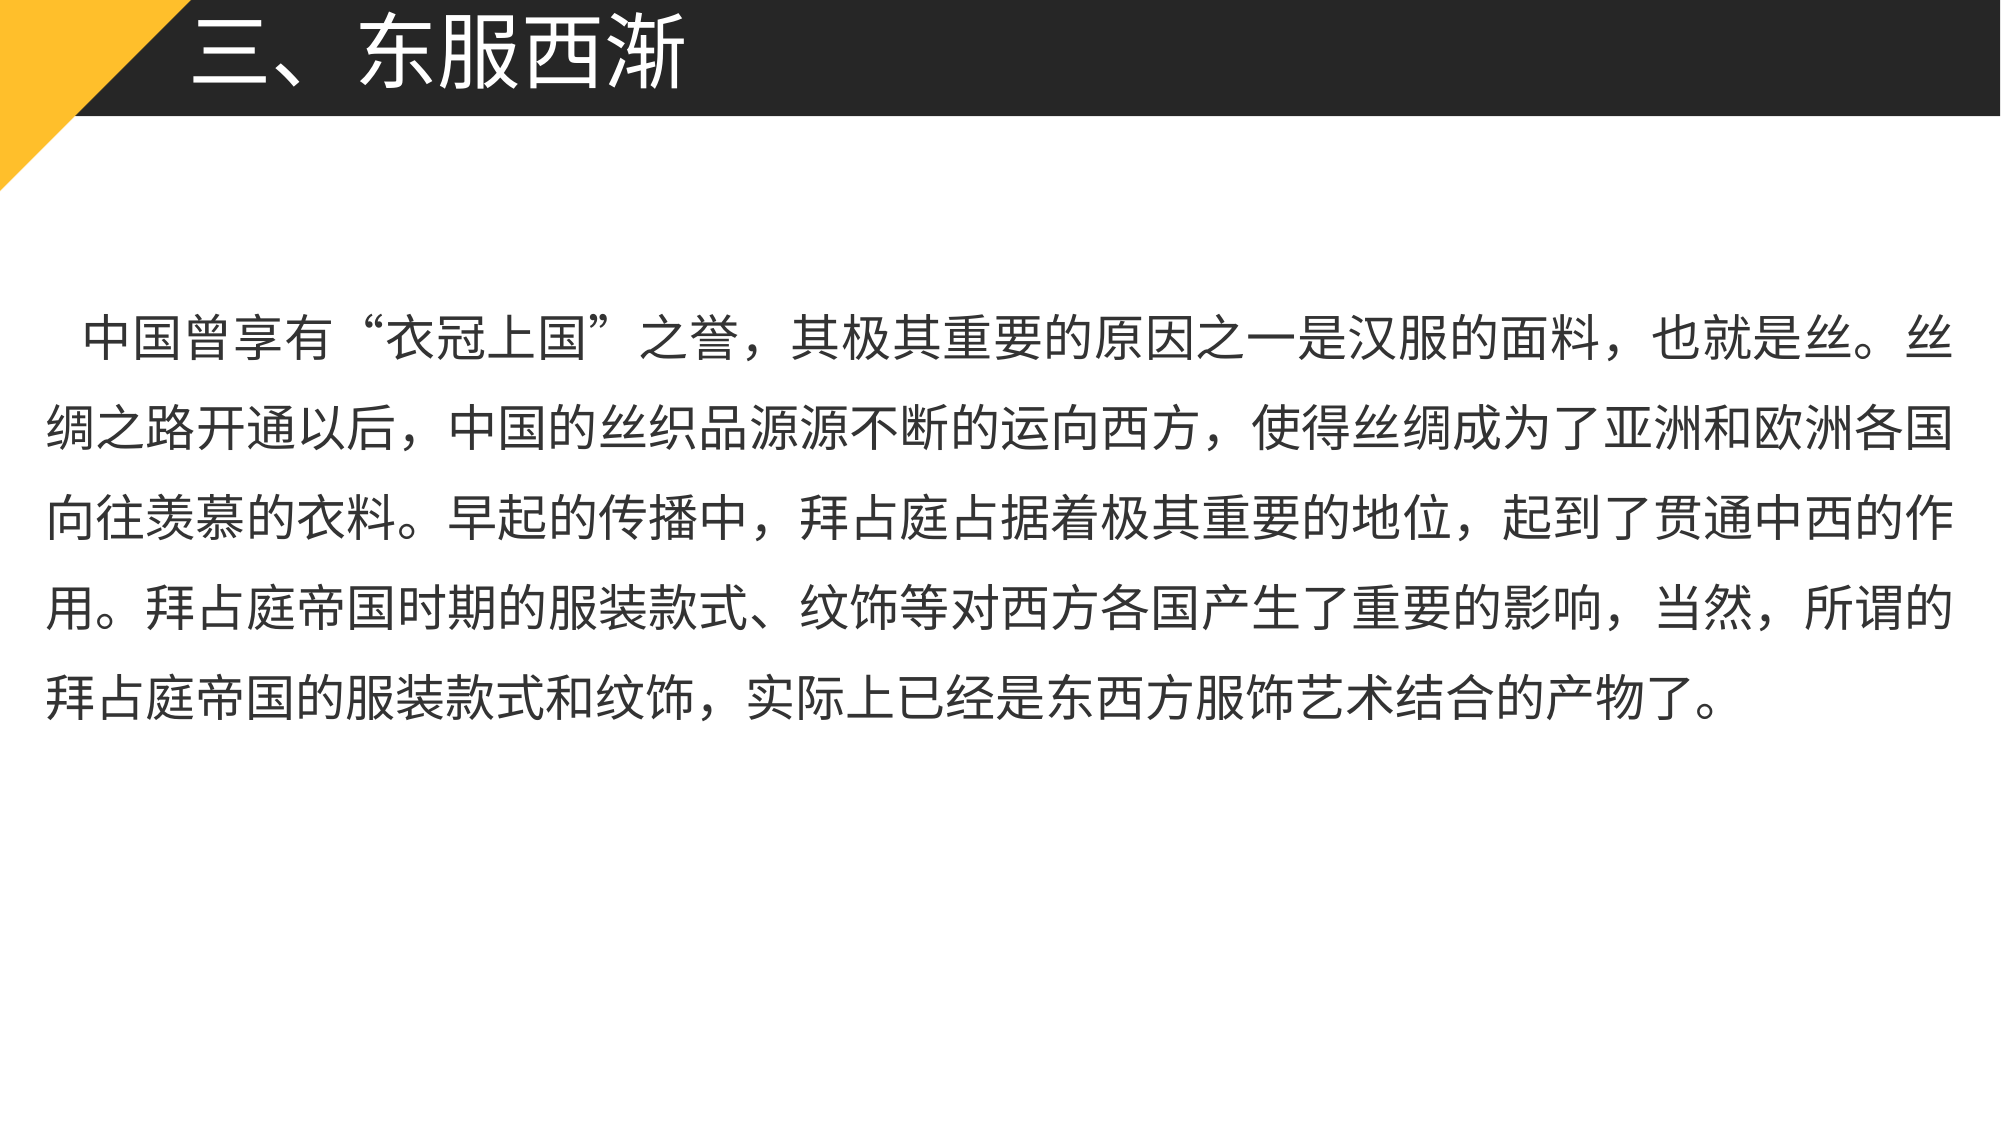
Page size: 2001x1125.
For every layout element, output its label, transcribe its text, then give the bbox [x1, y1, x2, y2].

title 三、东服西渐 [173, 0, 1899, 112]
list 中国曾享有“衣冠上国”之誉，其极其重要的原因之一是汉服的面料，也就是丝。丝绸之路开通以后，中国的丝织品源源不断的运向西方，使得丝绸成为了亚洲和欧洲各国向往羡慕的衣料。早起的传播中，拜占庭占据着极其重要的地位，起到了贯通中西的作用。拜占庭帝国时期的服装款式、纹饰等对西方各国产生了重要的影响，当然，所谓的拜占庭帝国的服装款式和纹饰，实际上已经是东西方服饰艺术结合的产物了。 [45, 216, 1955, 972]
picture [0, 0, 2001, 1125]
